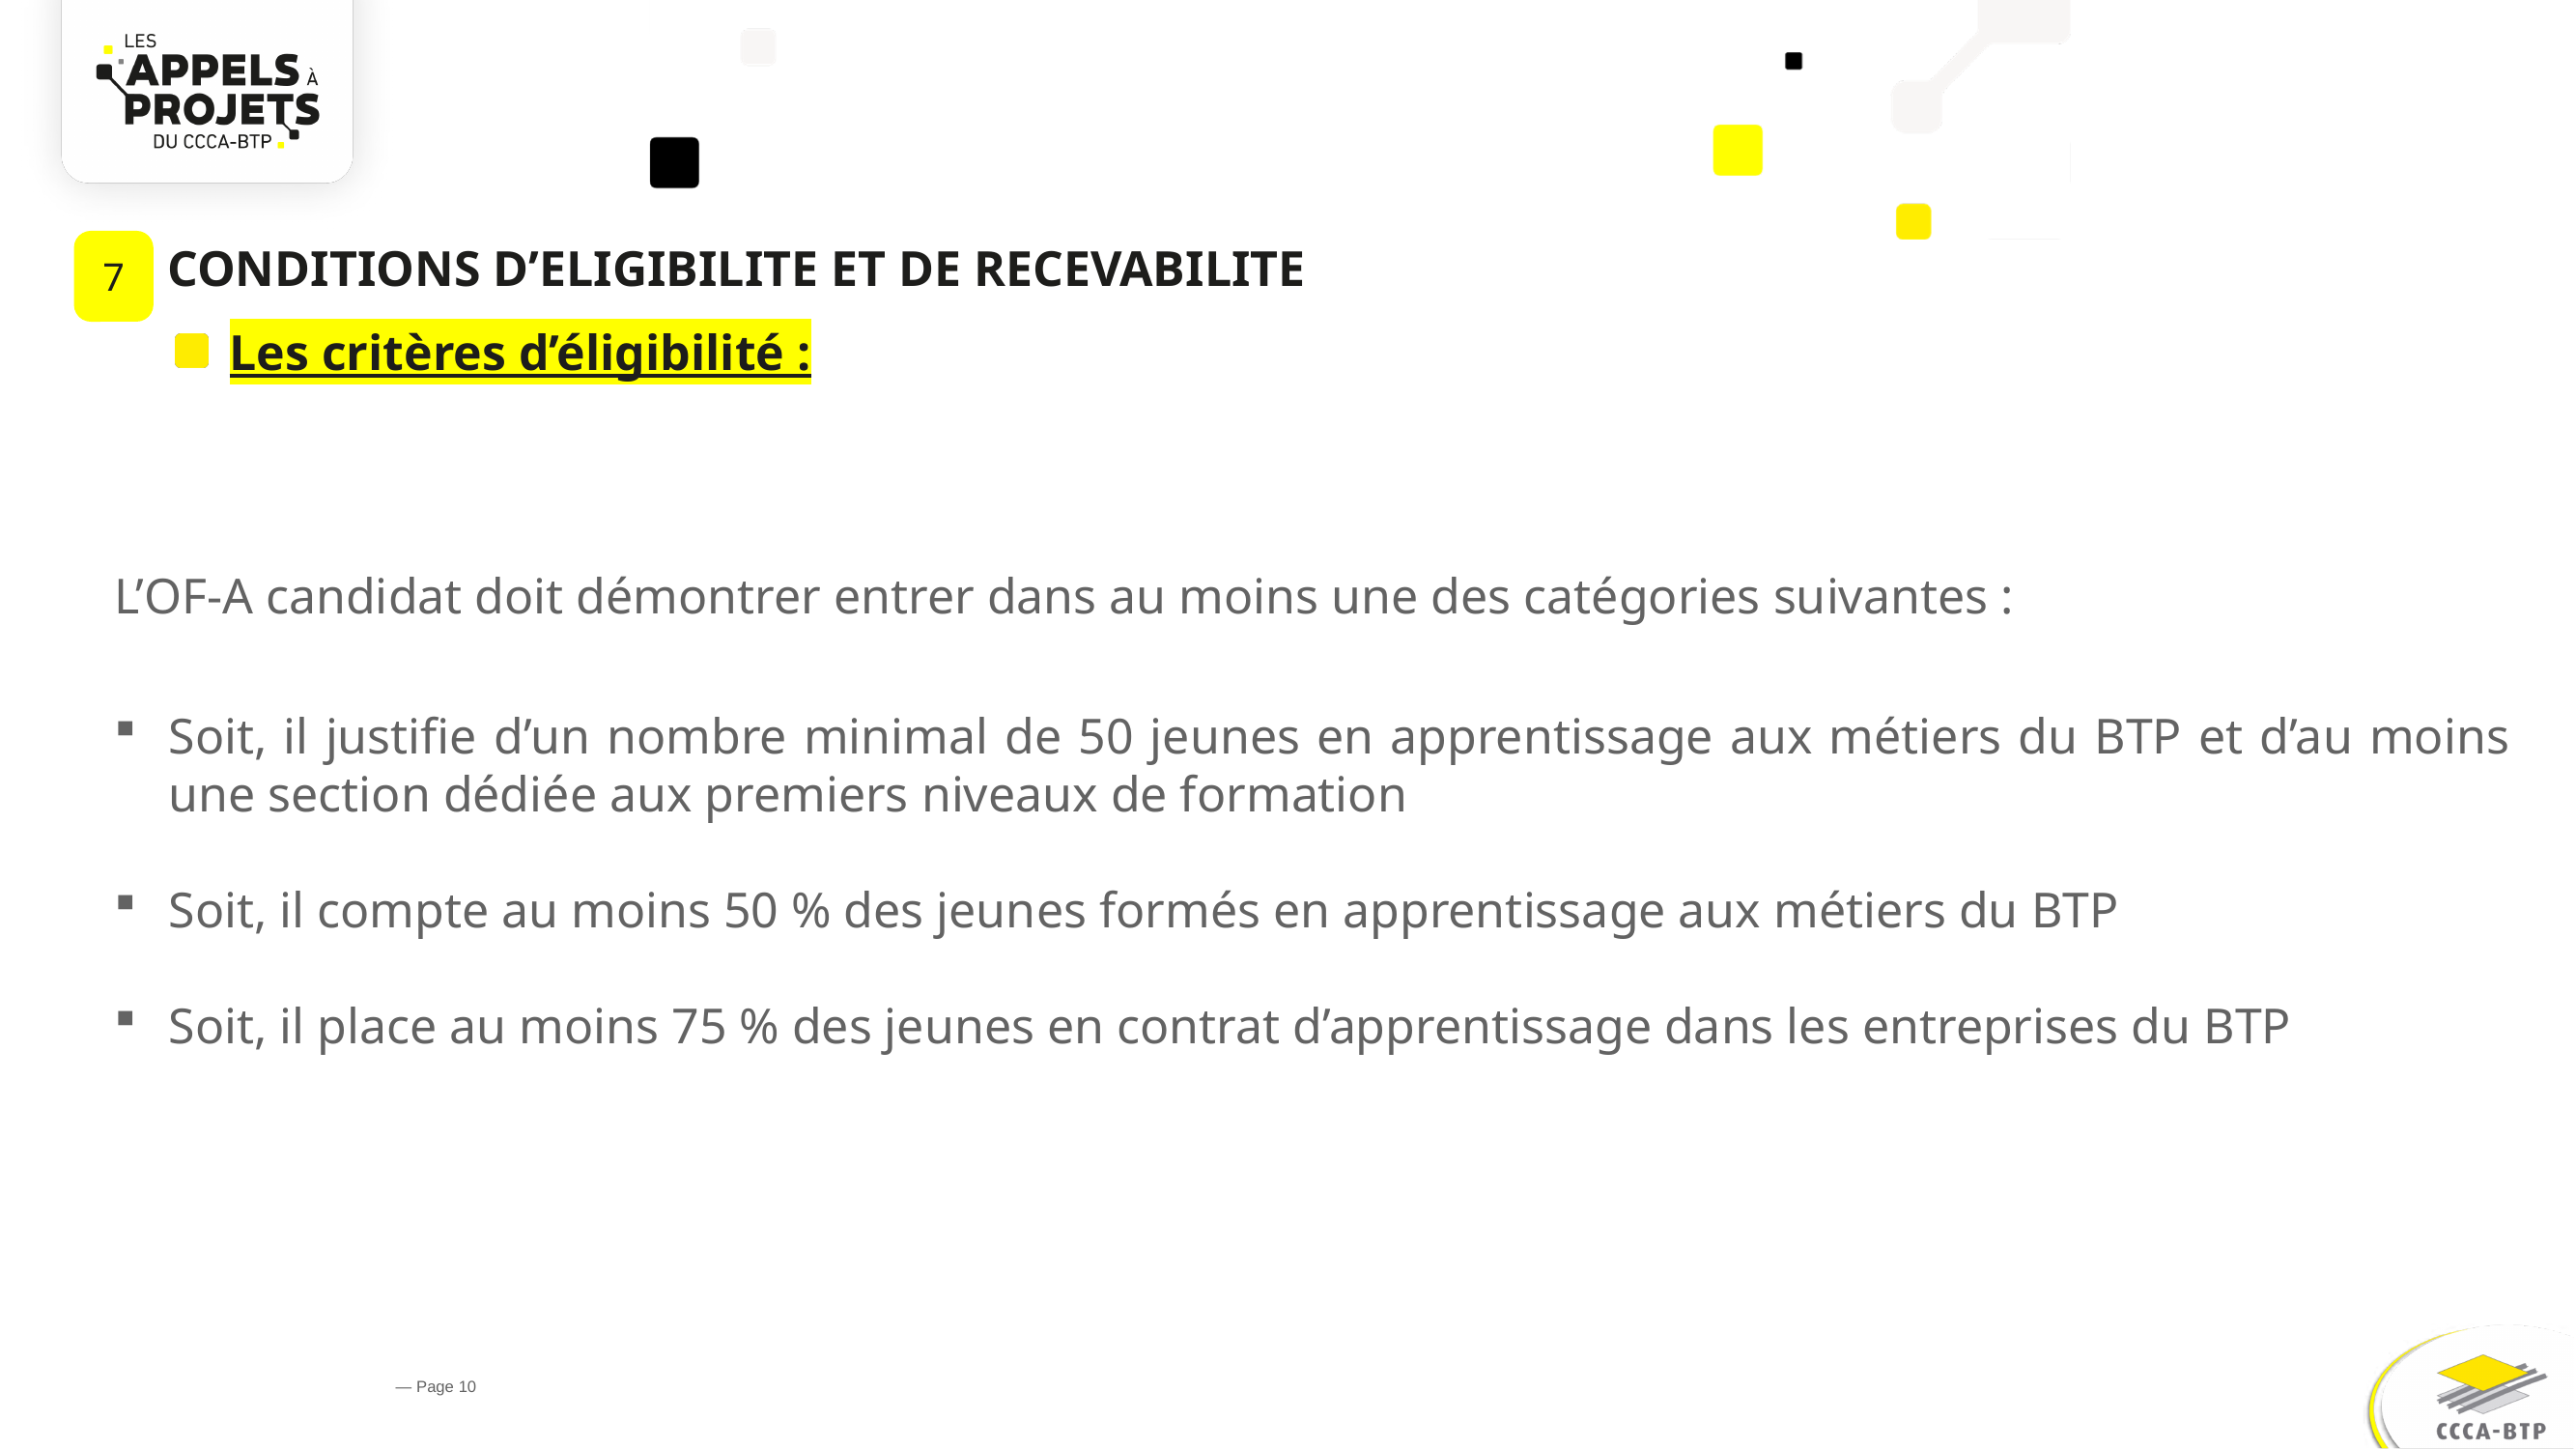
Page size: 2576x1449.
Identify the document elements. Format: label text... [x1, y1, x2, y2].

text_box CONDITIONS D’ELIGIBILITE ET DE RECEVABILITE [153, 230, 1727, 361]
text_box 7 [72, 229, 155, 324]
list Les critères d’éligibilité : [175, 322, 2479, 482]
picture [649, 0, 2071, 240]
slide_number — Page 10 [395, 1377, 624, 1395]
picture [175, 361, 209, 368]
picture [2345, 1270, 2574, 1449]
picture [0, 0, 416, 246]
text_box L’OF-A candidat doit démontrer entrer dans au moins une des catégories suivantes : Soit, il justifie d’un nombre minimal de 50 jeunes en apprentissage aux métiers du BTP et d’au moins une section dédiée aux premiers niveaux de formation Soit, il compte au moins 50 % des jeunes formés en apprentissage aux métiers du BTP Soit, il place au moins 75 % des jeunes en contrat d’apprentissage dans les entreprises du BTP [99, 558, 2526, 1062]
